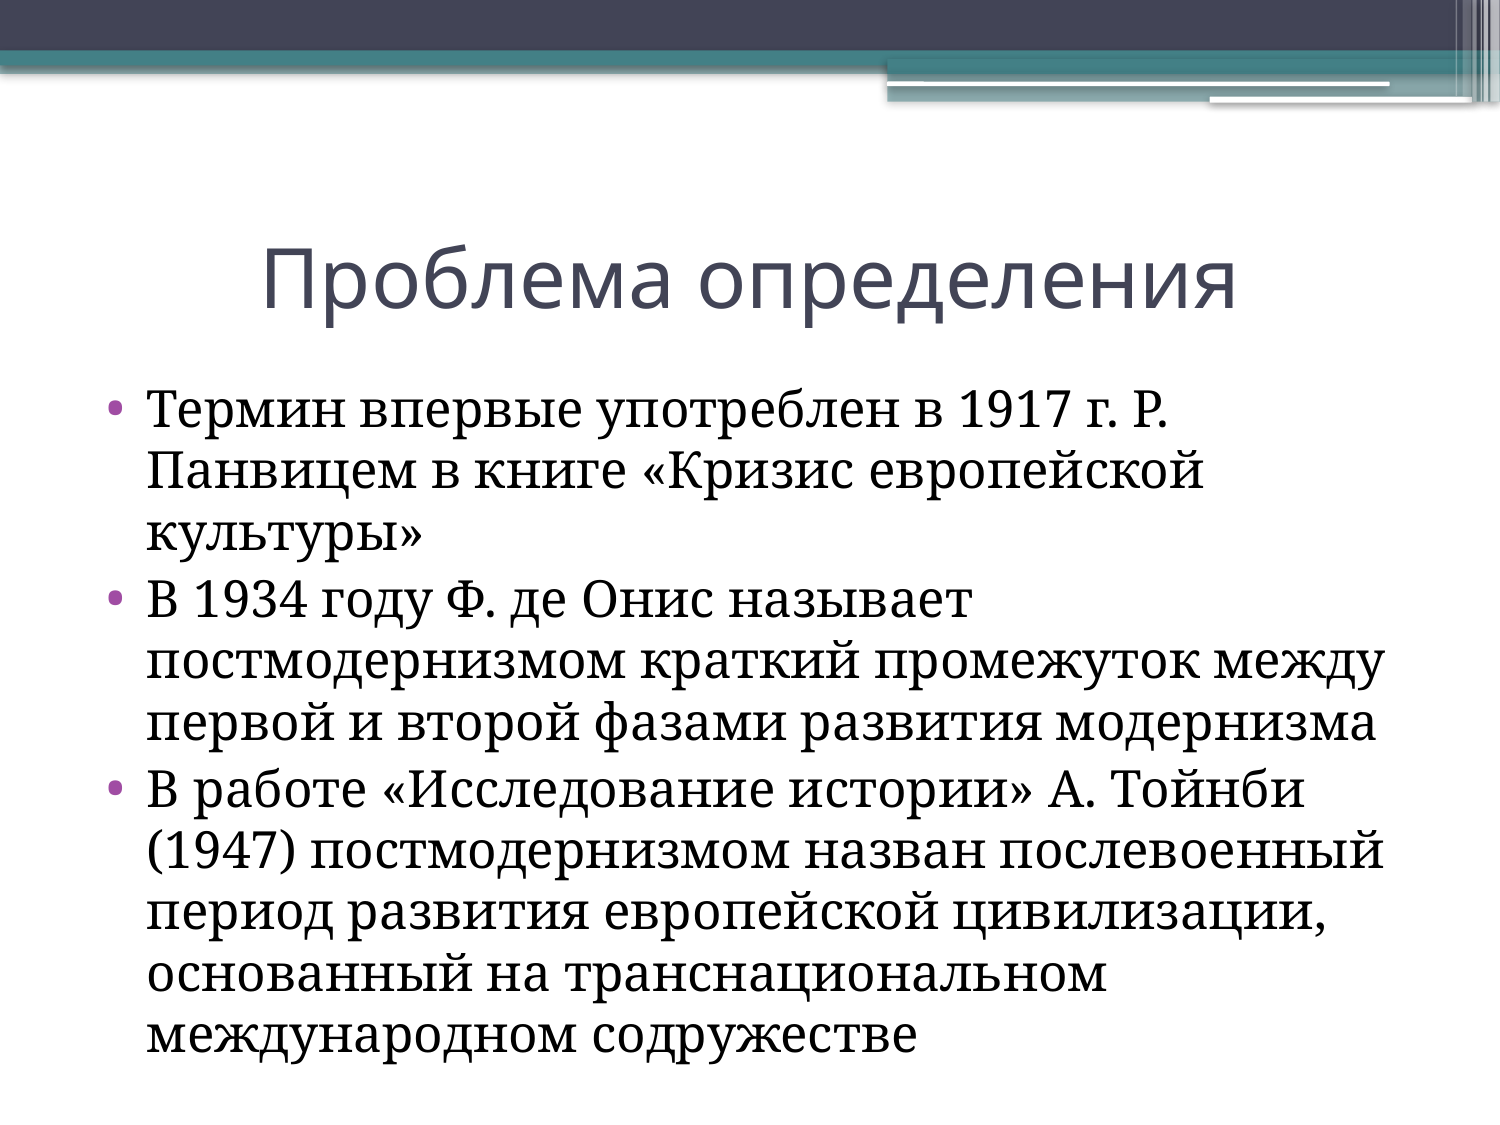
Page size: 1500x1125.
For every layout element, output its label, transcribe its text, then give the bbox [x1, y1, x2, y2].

title Проблема определения [75, 187, 1425, 363]
list Термин впервые употреблен в 1917 г. Р. Панвицем в книге «Кризис европейской культуры» В 1934 году Ф. де Онис называет постмодернизмом краткий промежуток между первой и второй фазами развития модернизма В работе «Исследование истории» А. Тойнби (1947) постмодернизмом назван послевоенный период развития европейской цивилизации, основанный на транснациональном международном содружестве [75, 368, 1425, 1079]
